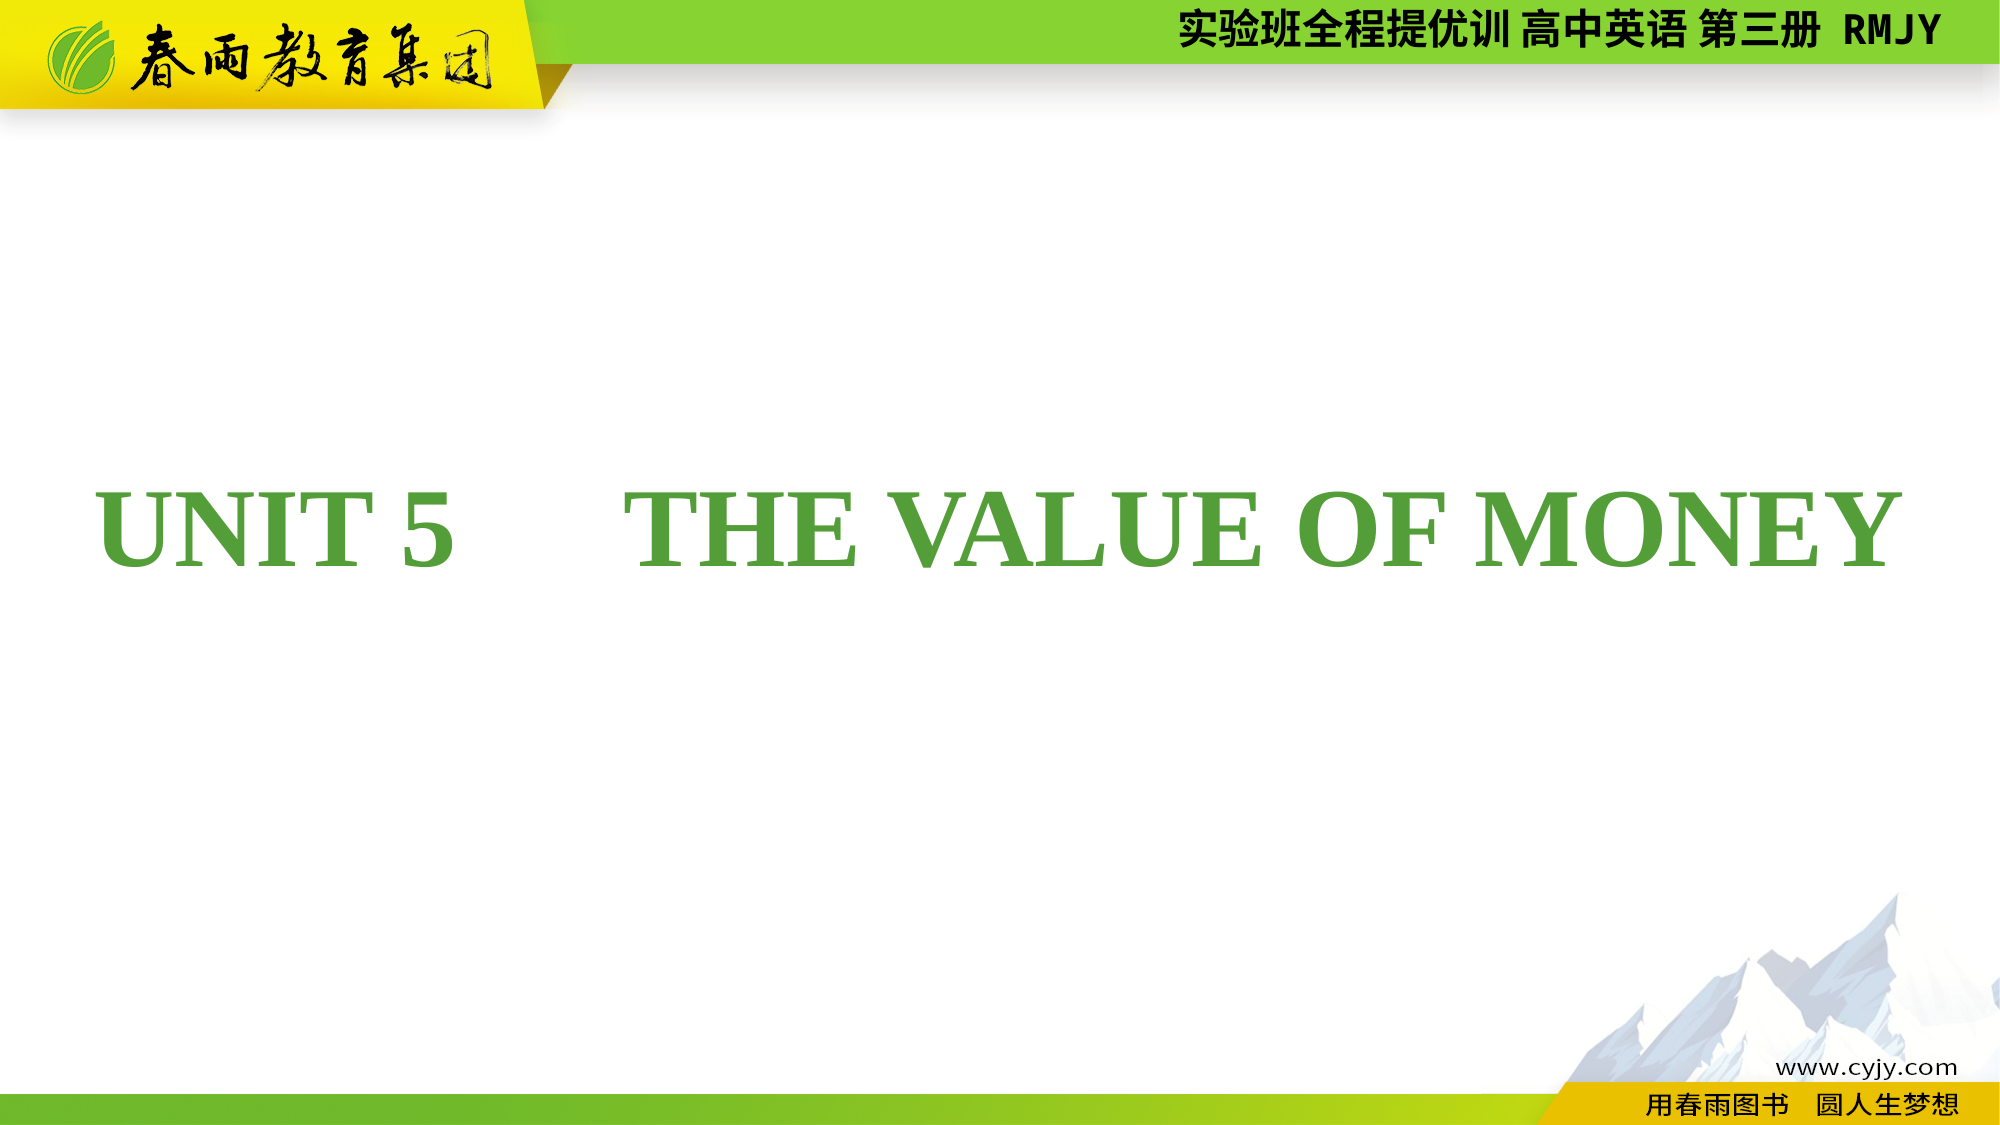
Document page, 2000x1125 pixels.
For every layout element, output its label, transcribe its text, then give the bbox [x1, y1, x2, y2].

picture [0, 0, 2000, 1125]
text_box UNIT 5 THE VALUE OF MONEY [54, 378, 1946, 597]
